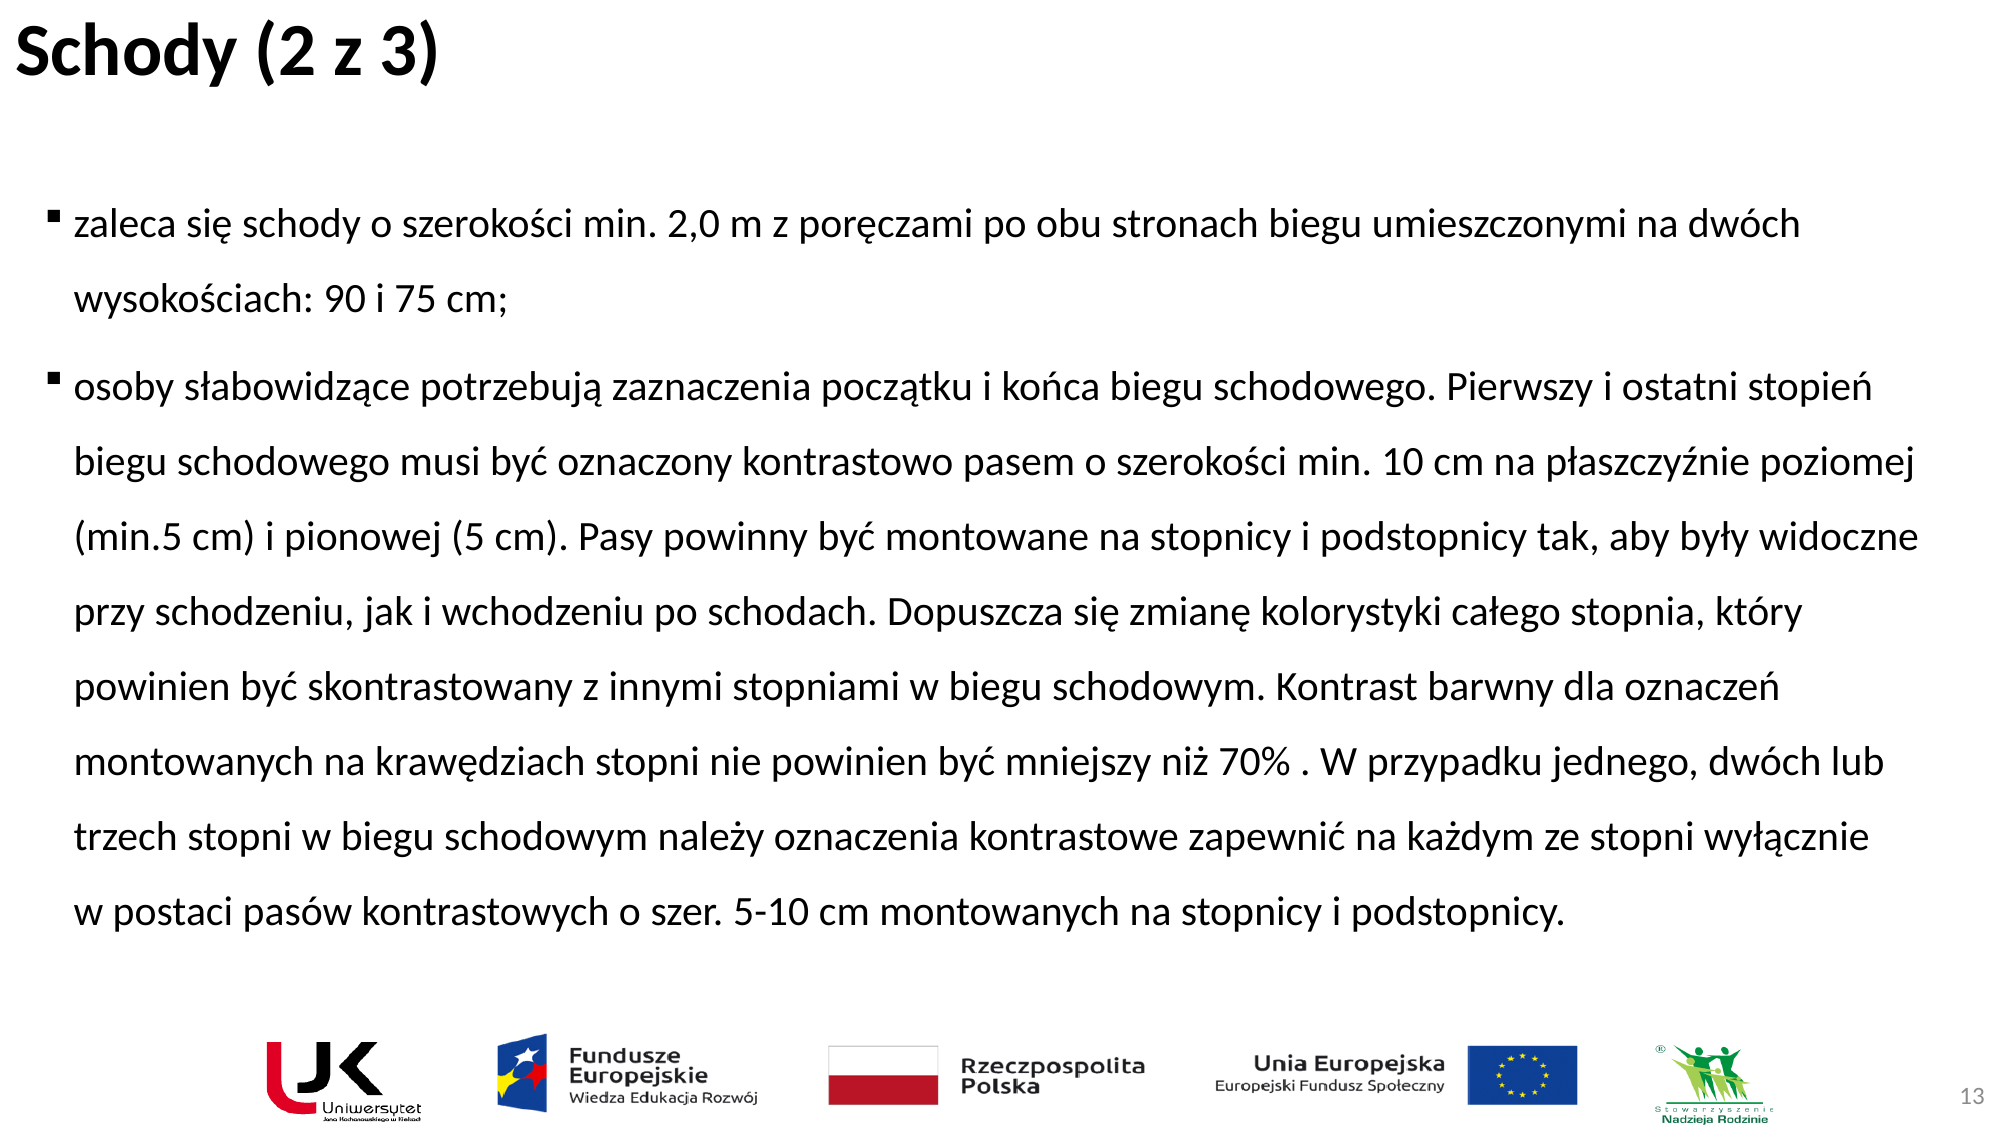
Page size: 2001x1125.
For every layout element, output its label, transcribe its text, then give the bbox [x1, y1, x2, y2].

picture [266, 1042, 421, 1122]
text_box zaleca się schody o szerokości min. 2,0 m z poręczami po obu stronach biegu umieszczonymi na dwóch wysokościach: 90 i 75 cm; osoby słabowidzące potrzebują zaznaczenia początku i końca biegu schodowego. Pierwszy i ostatni stopień biegu schodowego musi być oznaczony kontrastowo pasem o szerokości min. 10 cm na płaszczyźnie poziomej (min.5 cm) i pionowej (5 cm). Pasy powinny być montowane na stopnicy i podstopnicy tak, aby były widoczne przy schodzeniu, jak i wchodzeniu po schodach. Dopuszcza się zmianę kolorystyki całego stopnia, który powinien być skontrastowany z innymi stopniami w biegu schodowym. Kontrast barwny dla oznaczeń montowanych na krawędziach stopni nie powinien być mniejszy niż 70% . W przypadku jednego, dwóch lub trzech stopni w biegu schodowym należy oznaczenia kontrastowe zapewnić na każdym ze stopni wyłącznie w postaci pasów kontrastowych o szer. 5-10 cm montowanych na stopnicy i podstopnicy. [0, 163, 1969, 942]
title Schody (2 z 3) [0, 2, 1536, 121]
picture [463, 1004, 1613, 1125]
picture [1655, 1044, 1774, 1065]
slide_number 13 [1634, 1065, 2000, 1125]
